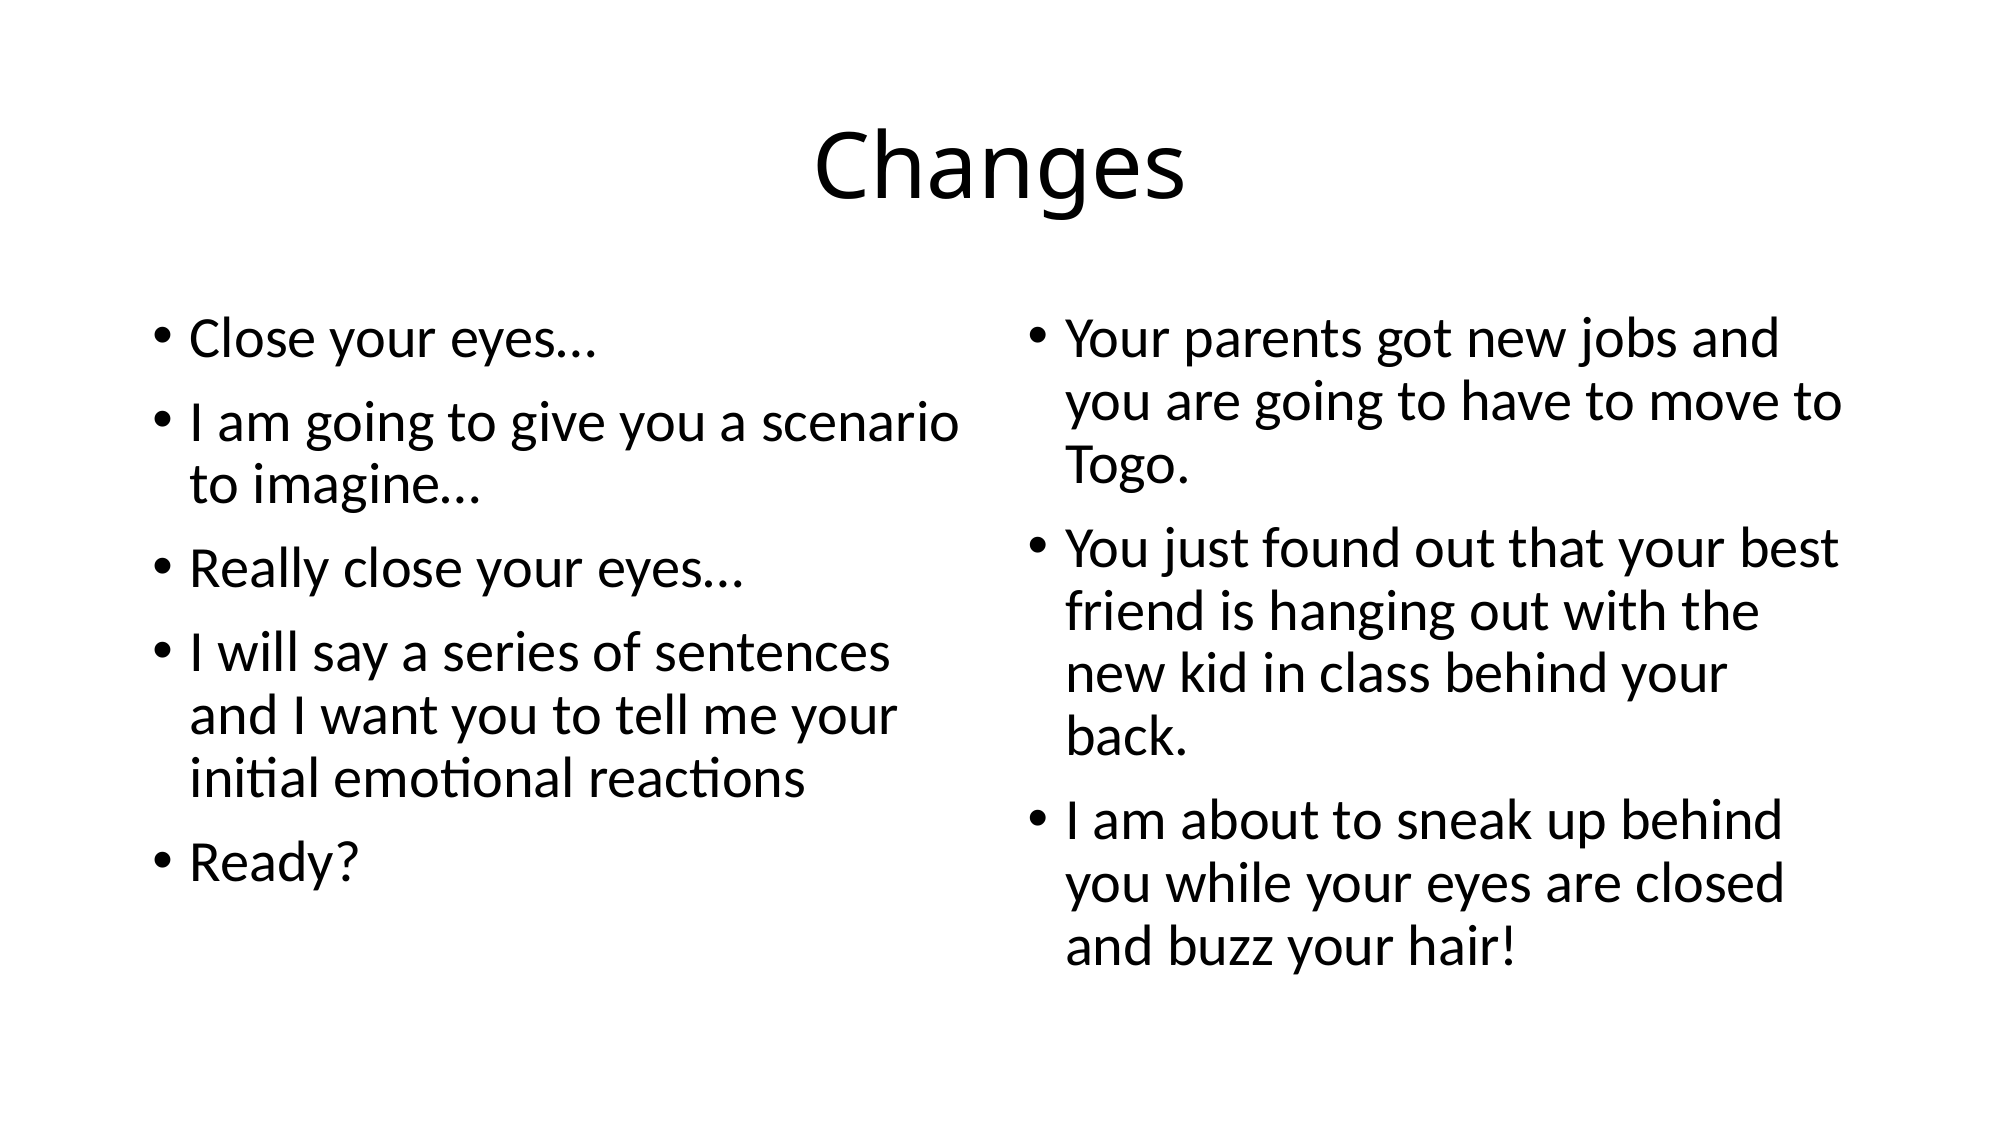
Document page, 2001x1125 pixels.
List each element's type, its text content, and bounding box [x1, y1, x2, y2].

list Your parents got new jobs and you are going to have to move to Togo. You just found out that your best friend is hanging out with the new kid in class behind your back. I am about to sneak up behind you while your eyes are closed and buzz your hair! [1012, 299, 1863, 1014]
title Changes [137, 59, 1863, 278]
list Close your eyes… I am going to give you a scenario to imagine… Really close your eyes… I will say a series of sentences and I want you to tell me your initial emotional reactions Ready? [137, 299, 988, 1014]
